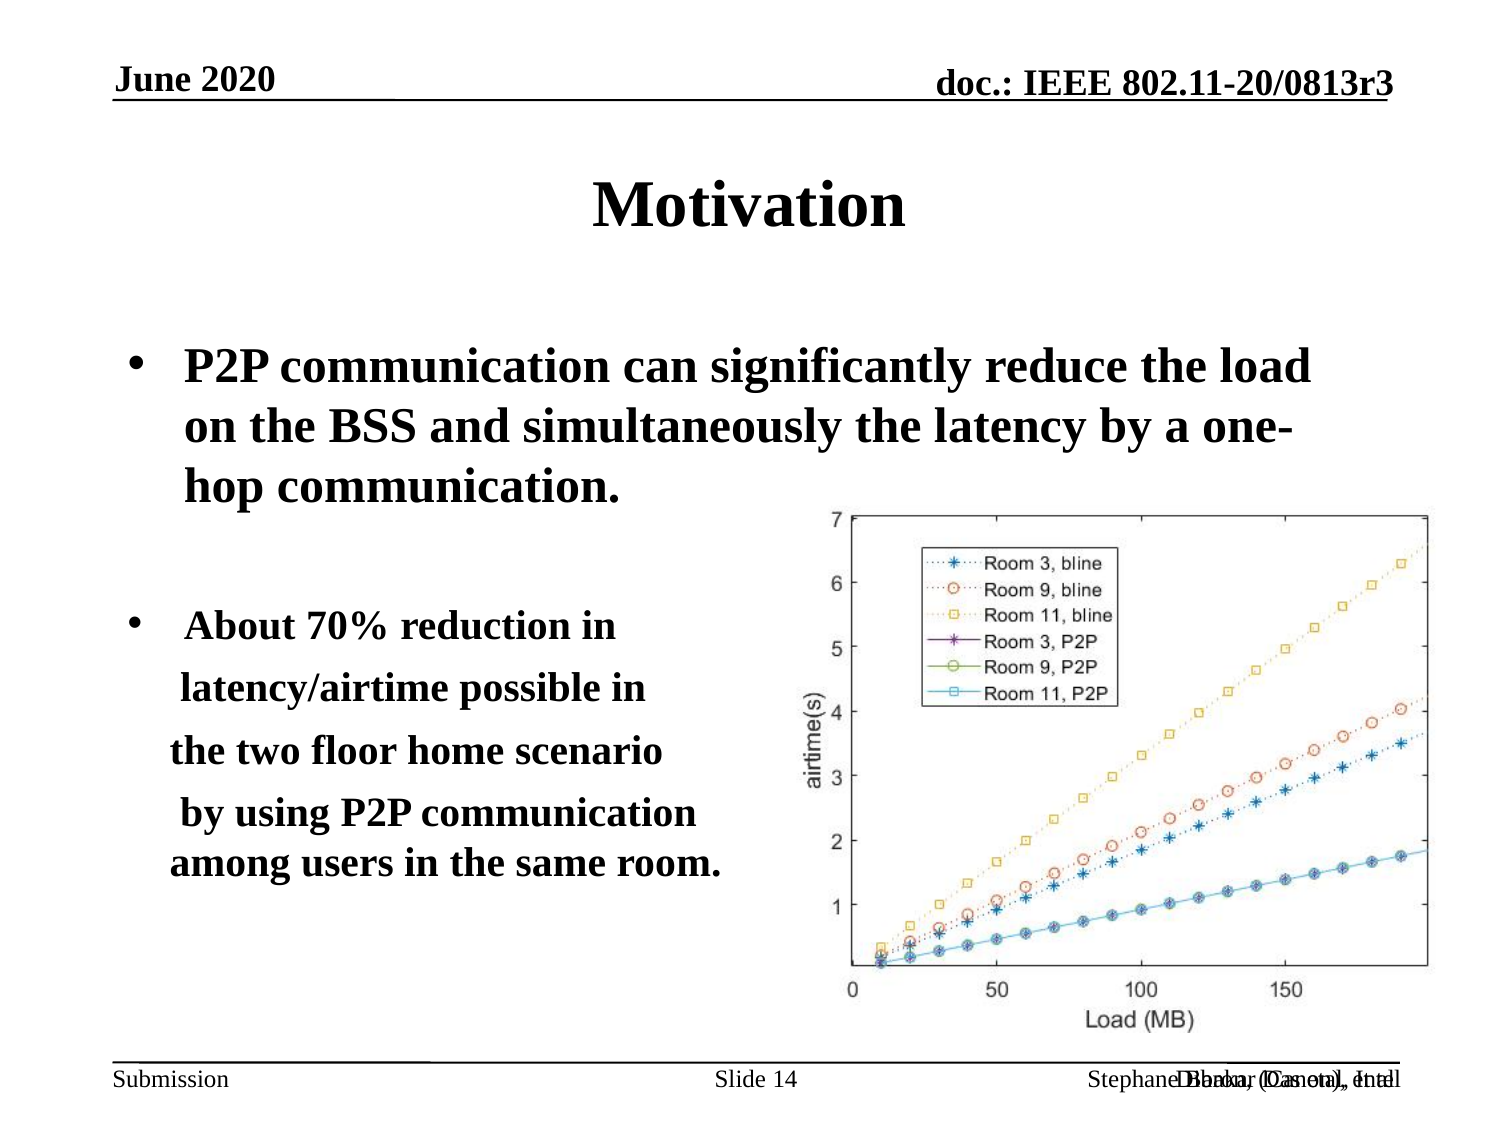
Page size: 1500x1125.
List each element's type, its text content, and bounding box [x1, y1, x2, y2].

list P2P communication can significantly reduce the load on the BSS and simultaneously the latency by a one-hop communication. About 70% reduction in latency/airtime possible in the two floor home scenario by using P2P communication among users in the same room. [112, 324, 1388, 551]
picture [754, 474, 1499, 1034]
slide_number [114, 54, 423, 100]
title Motivation [112, 112, 1388, 288]
footer Stephane Baron, (Canon), et al [878, 1061, 1402, 1093]
slide_number Slide 14 [712, 1061, 800, 1123]
